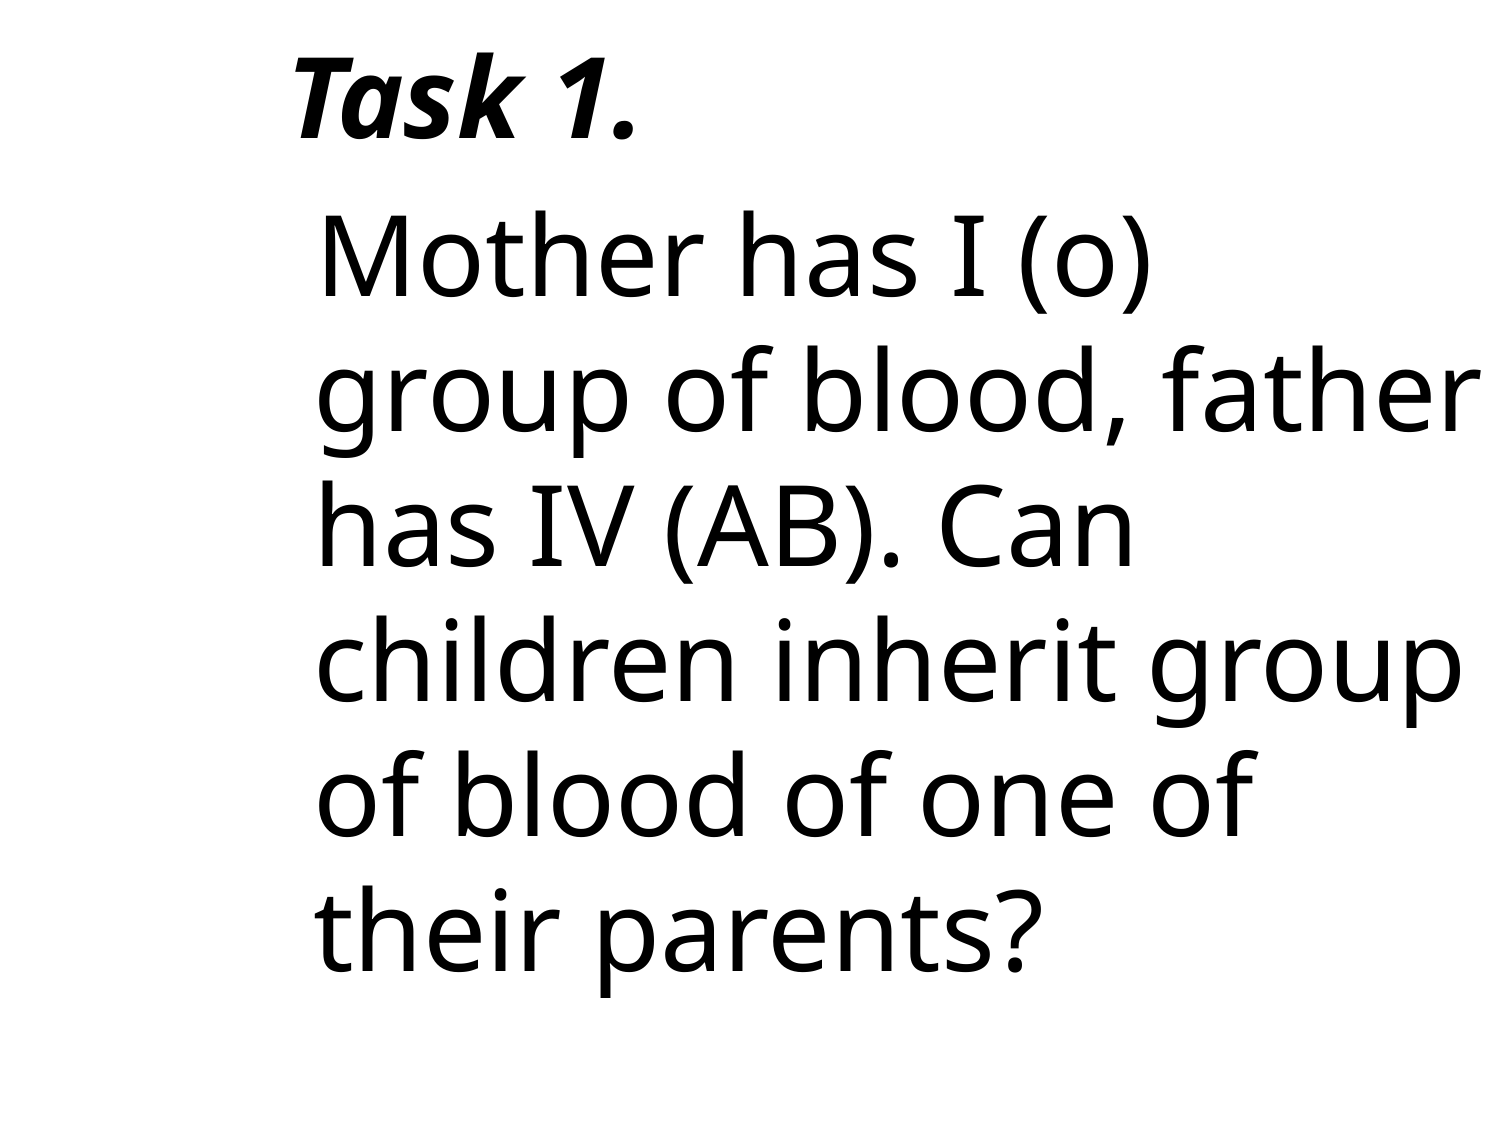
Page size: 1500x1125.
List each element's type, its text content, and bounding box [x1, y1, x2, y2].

list Task 1. Mother has I (o) group of blood, father has IV (AB). Can children inherit group of blood of one of their parents? [242, 19, 1500, 1125]
